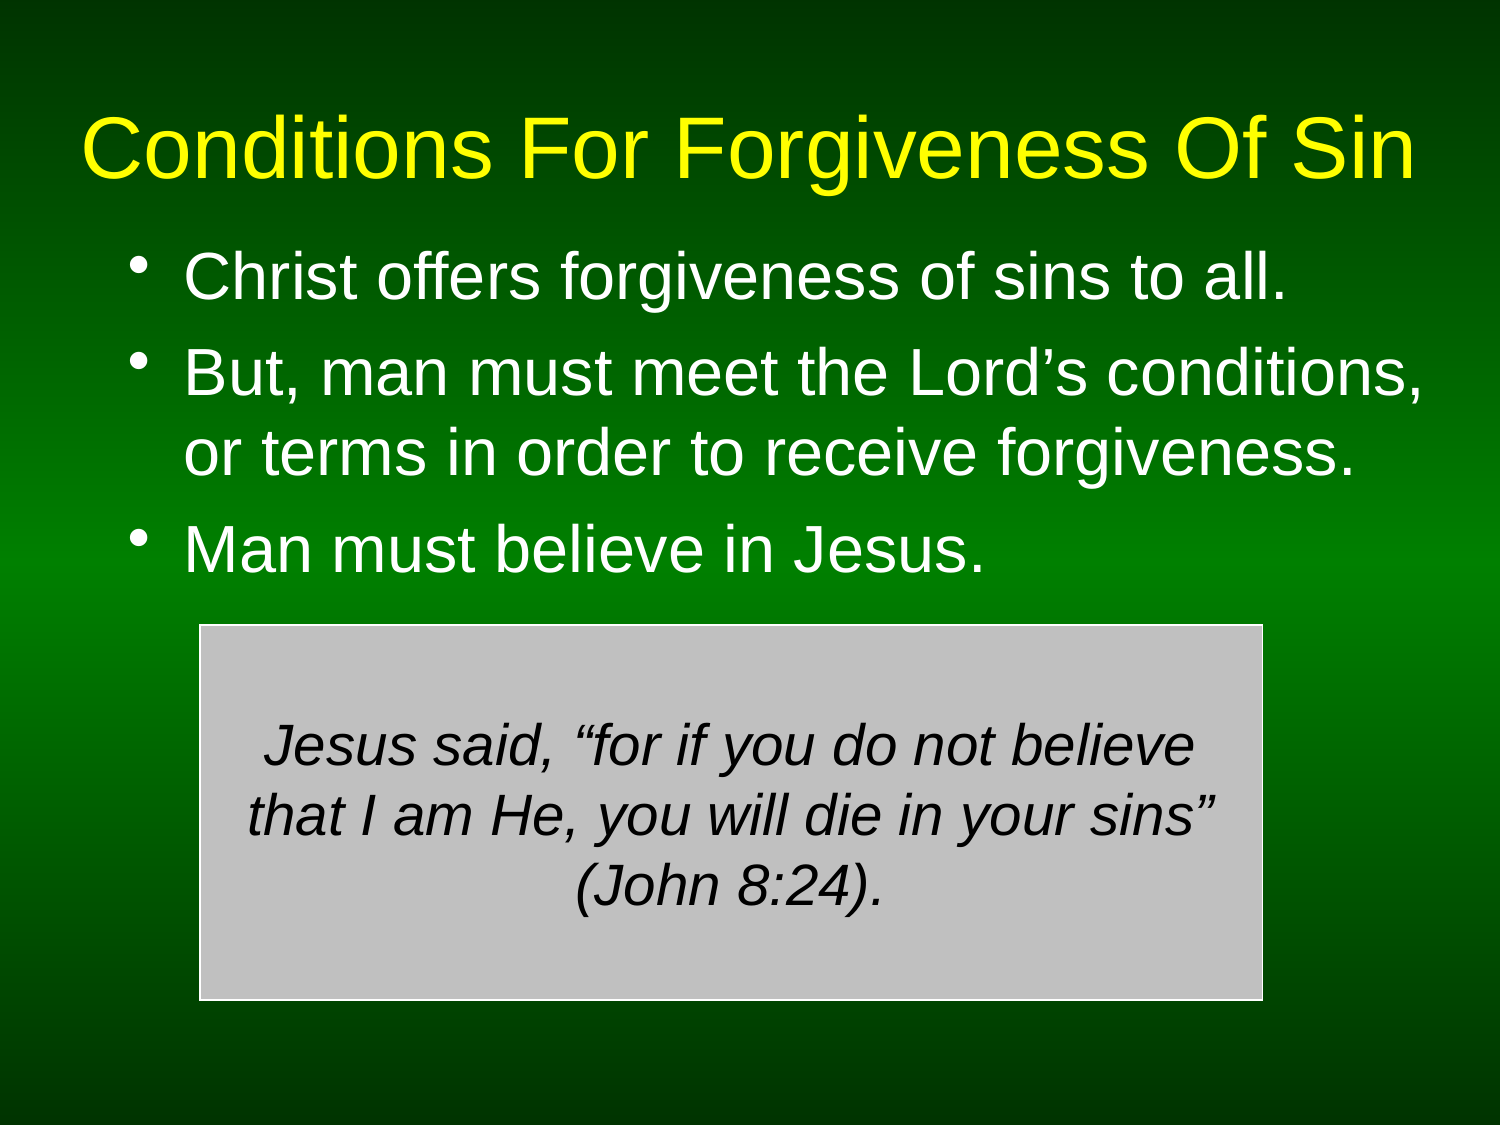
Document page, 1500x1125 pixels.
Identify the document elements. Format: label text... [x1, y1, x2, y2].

list Christ offers forgiveness of sins to all. But, man must meet the Lord’s conditions, or terms in order to receive forgiveness. Man must believe in Jesus. [112, 224, 1463, 1125]
title Conditions For Forgiveness Of Sin [37, 50, 1463, 238]
text_box Jesus said, “for if you do not believe that I am He, you will die in your sins” (John 8:24). [199, 624, 1263, 1000]
